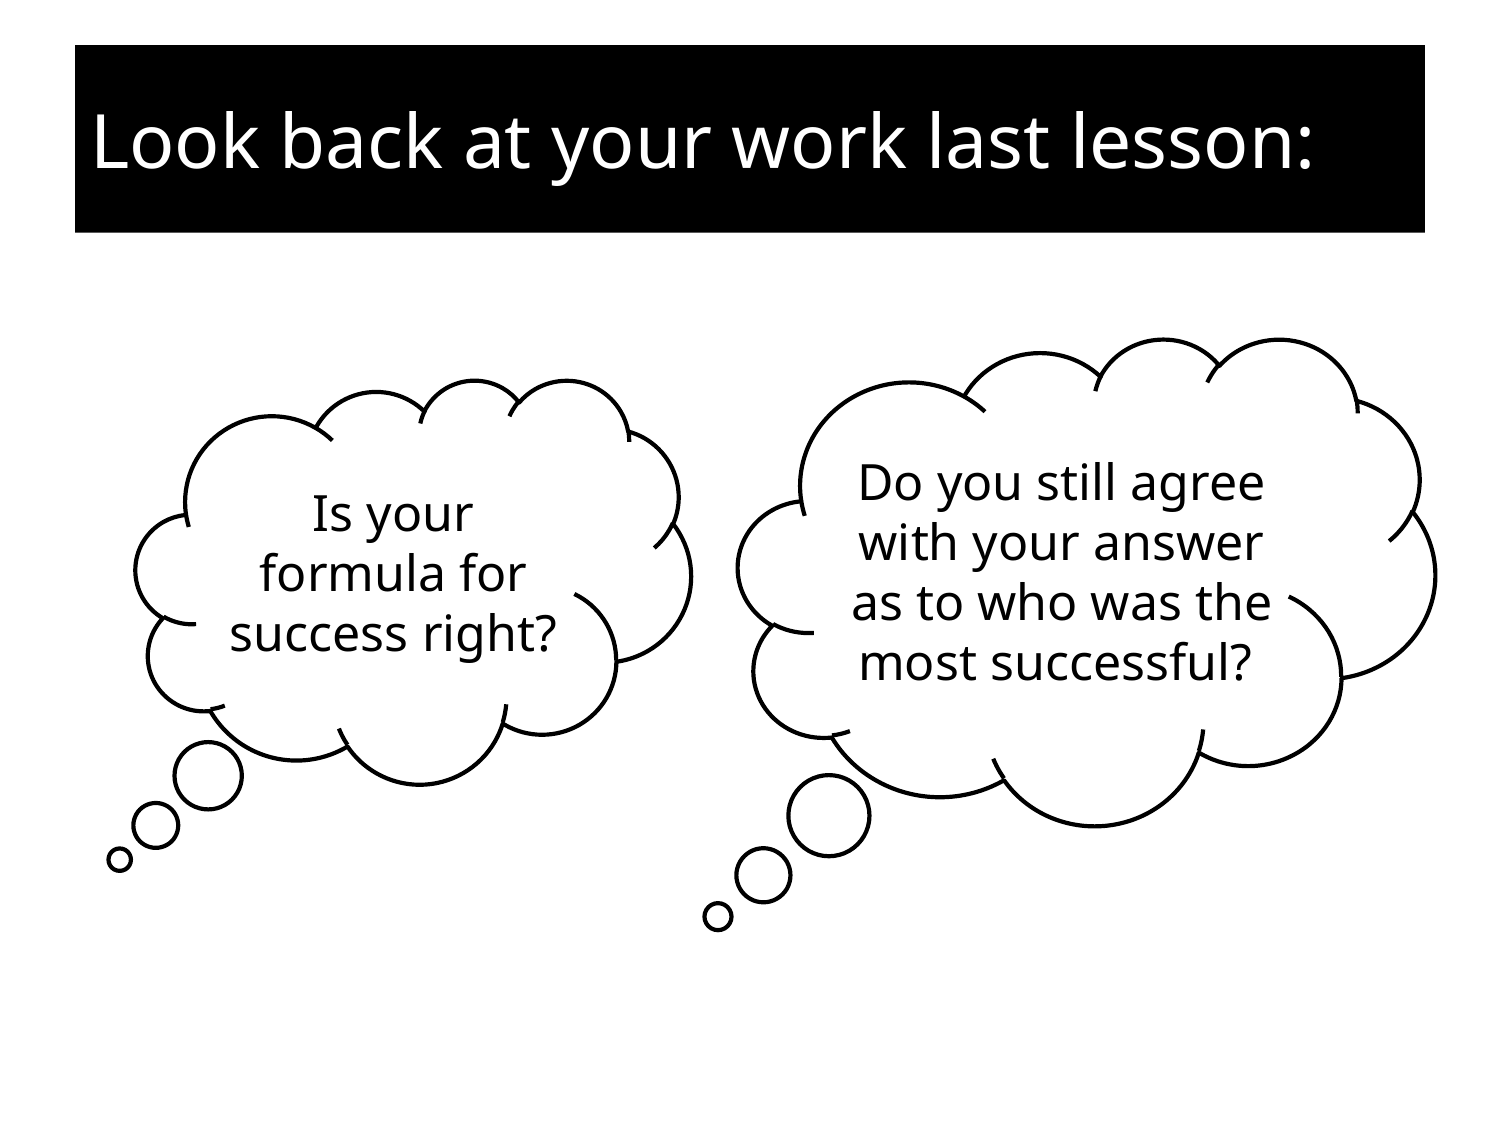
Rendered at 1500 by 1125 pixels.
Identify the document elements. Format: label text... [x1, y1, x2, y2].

text_box Is your formula for success right? [133, 378, 694, 787]
text_box Do you still agree with your answer as to who was the most successful? [734, 846, 793, 905]
title Look back at your work last lesson: [75, 45, 1425, 233]
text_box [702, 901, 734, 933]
text_box Is your formula for success right? [106, 846, 134, 873]
text_box Do you still agree with your answer as to who was the most successful? [786, 773, 872, 859]
text_box Is your formula for success right? [131, 800, 181, 850]
text_box Do you still agree with your answer as to who was the most successful? [735, 337, 1438, 829]
text_box Is your formula for success right? [172, 739, 244, 812]
